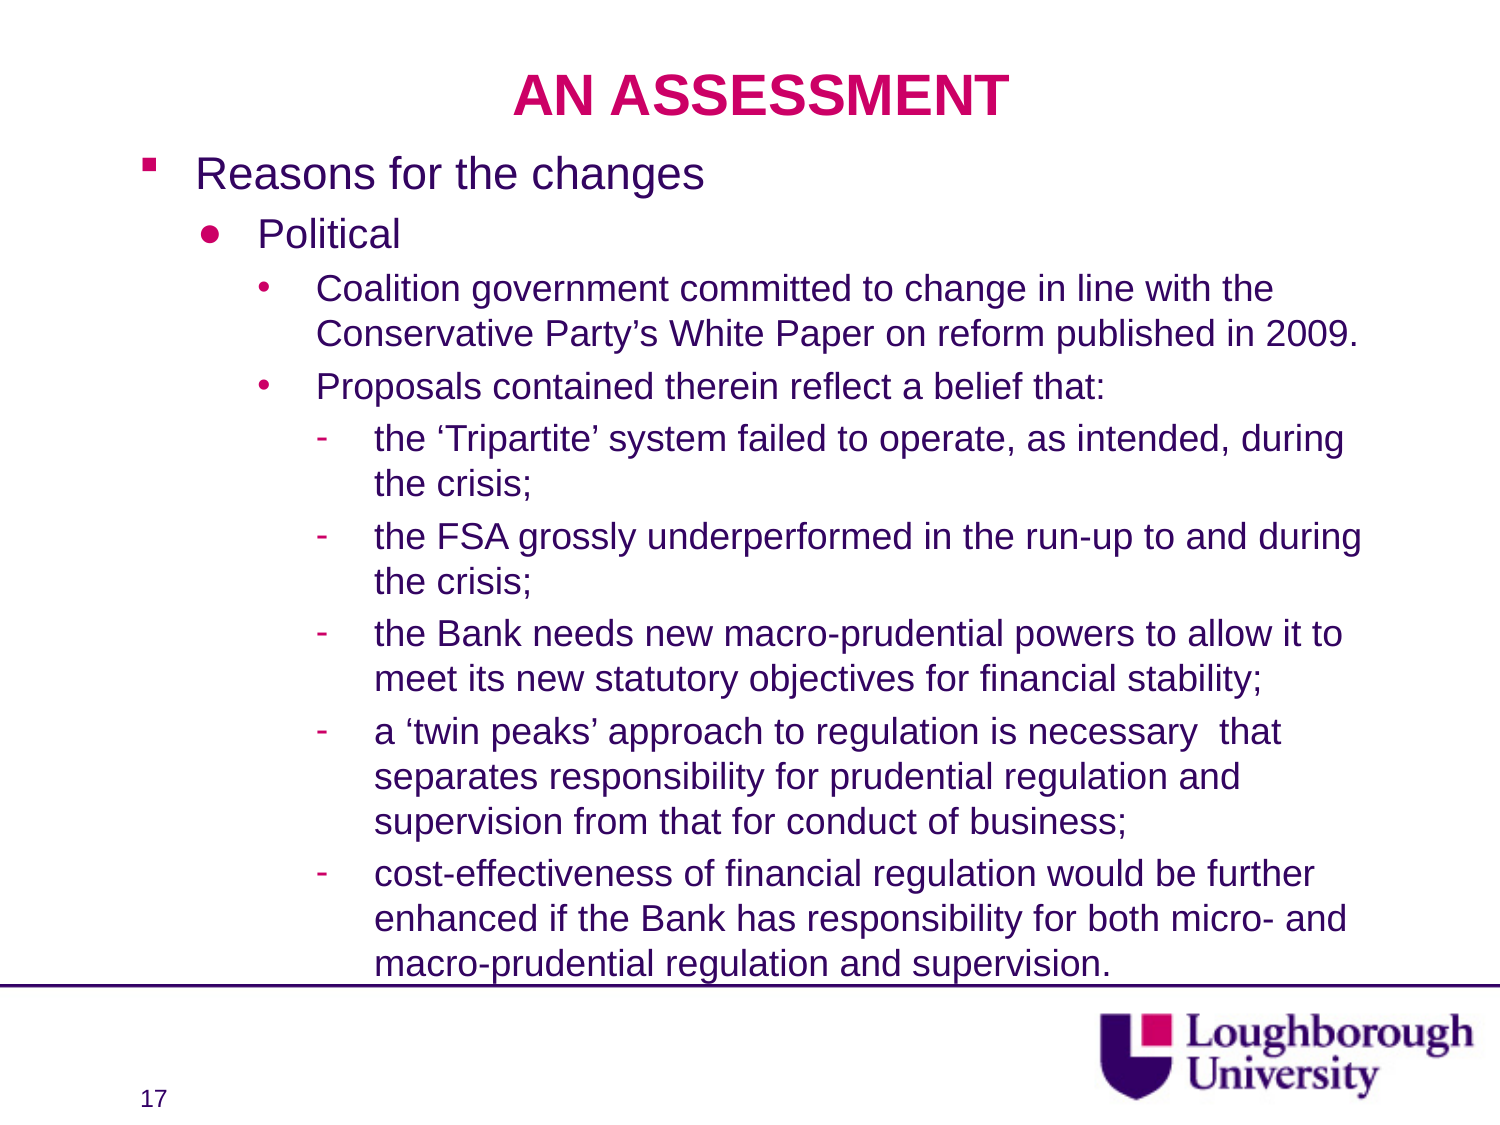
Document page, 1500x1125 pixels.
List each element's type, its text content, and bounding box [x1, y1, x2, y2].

title AN ASSESSMENT [123, 30, 1399, 154]
list Reasons for the changes Political Coalition government committed to change in line with the Conservative Party’s White Paper on reform published in 2009. Proposals contained therein reflect a belief that: the ‘Tripartite’ system failed to operate, as intended, during the crisis; the FSA grossly underperformed in the run-up to and during the crisis; the Bank needs new macro-prudential powers to allow it to meet its new statutory objectives for financial stability; a ‘twin peaks’ approach to regulation is necessary that separates responsibility for prudential regulation and supervision from that for conduct of business; cost-effectiveness of financial regulation would be further enhanced if the Bank has responsibility for both micro- and macro-prudential regulation and supervision. [123, 349, 1399, 1000]
slide_number 17 [124, 1074, 226, 1107]
picture [0, 984, 1500, 1125]
